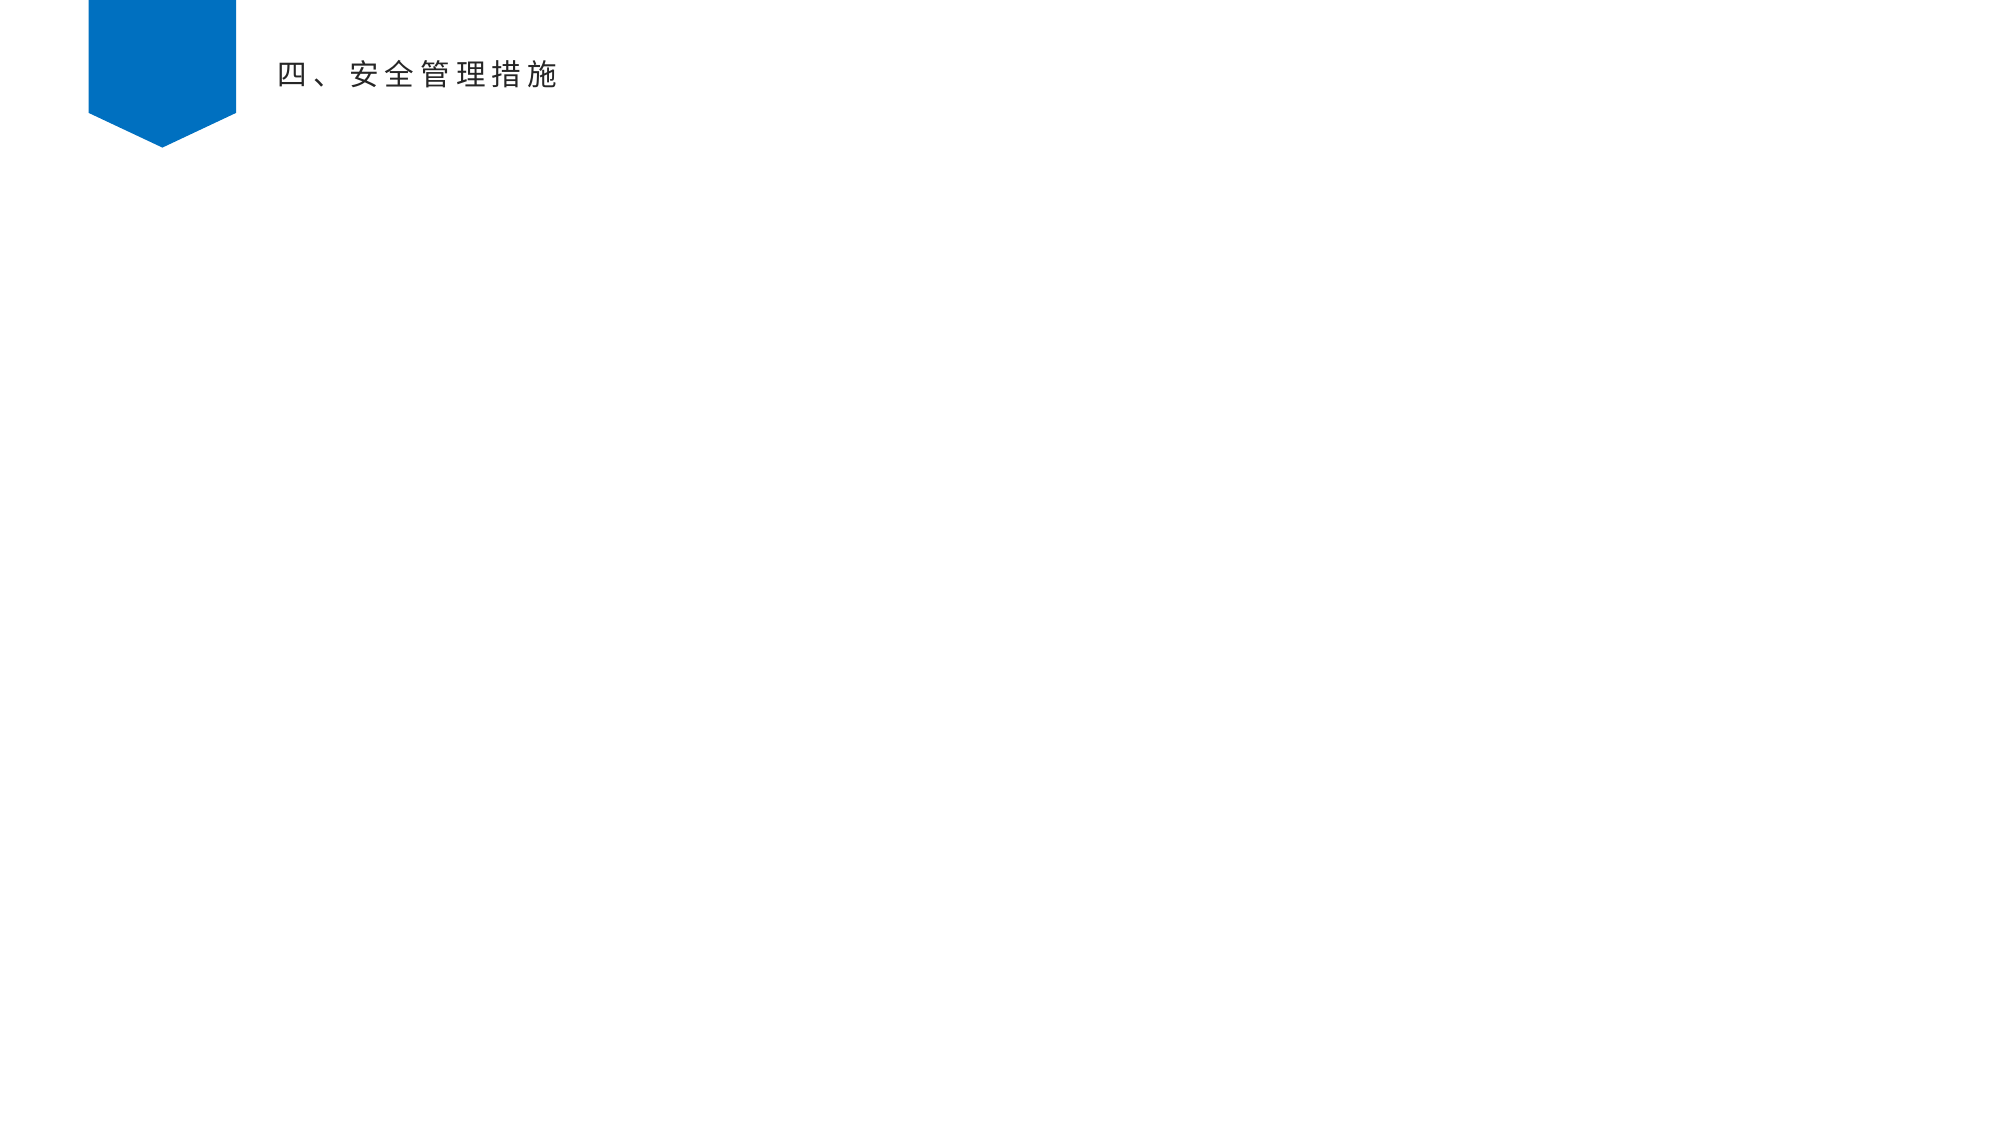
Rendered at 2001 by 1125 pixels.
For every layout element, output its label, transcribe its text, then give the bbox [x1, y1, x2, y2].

title 四、安全管理措施 [262, 15, 1940, 132]
text_box [87, 0, 238, 149]
